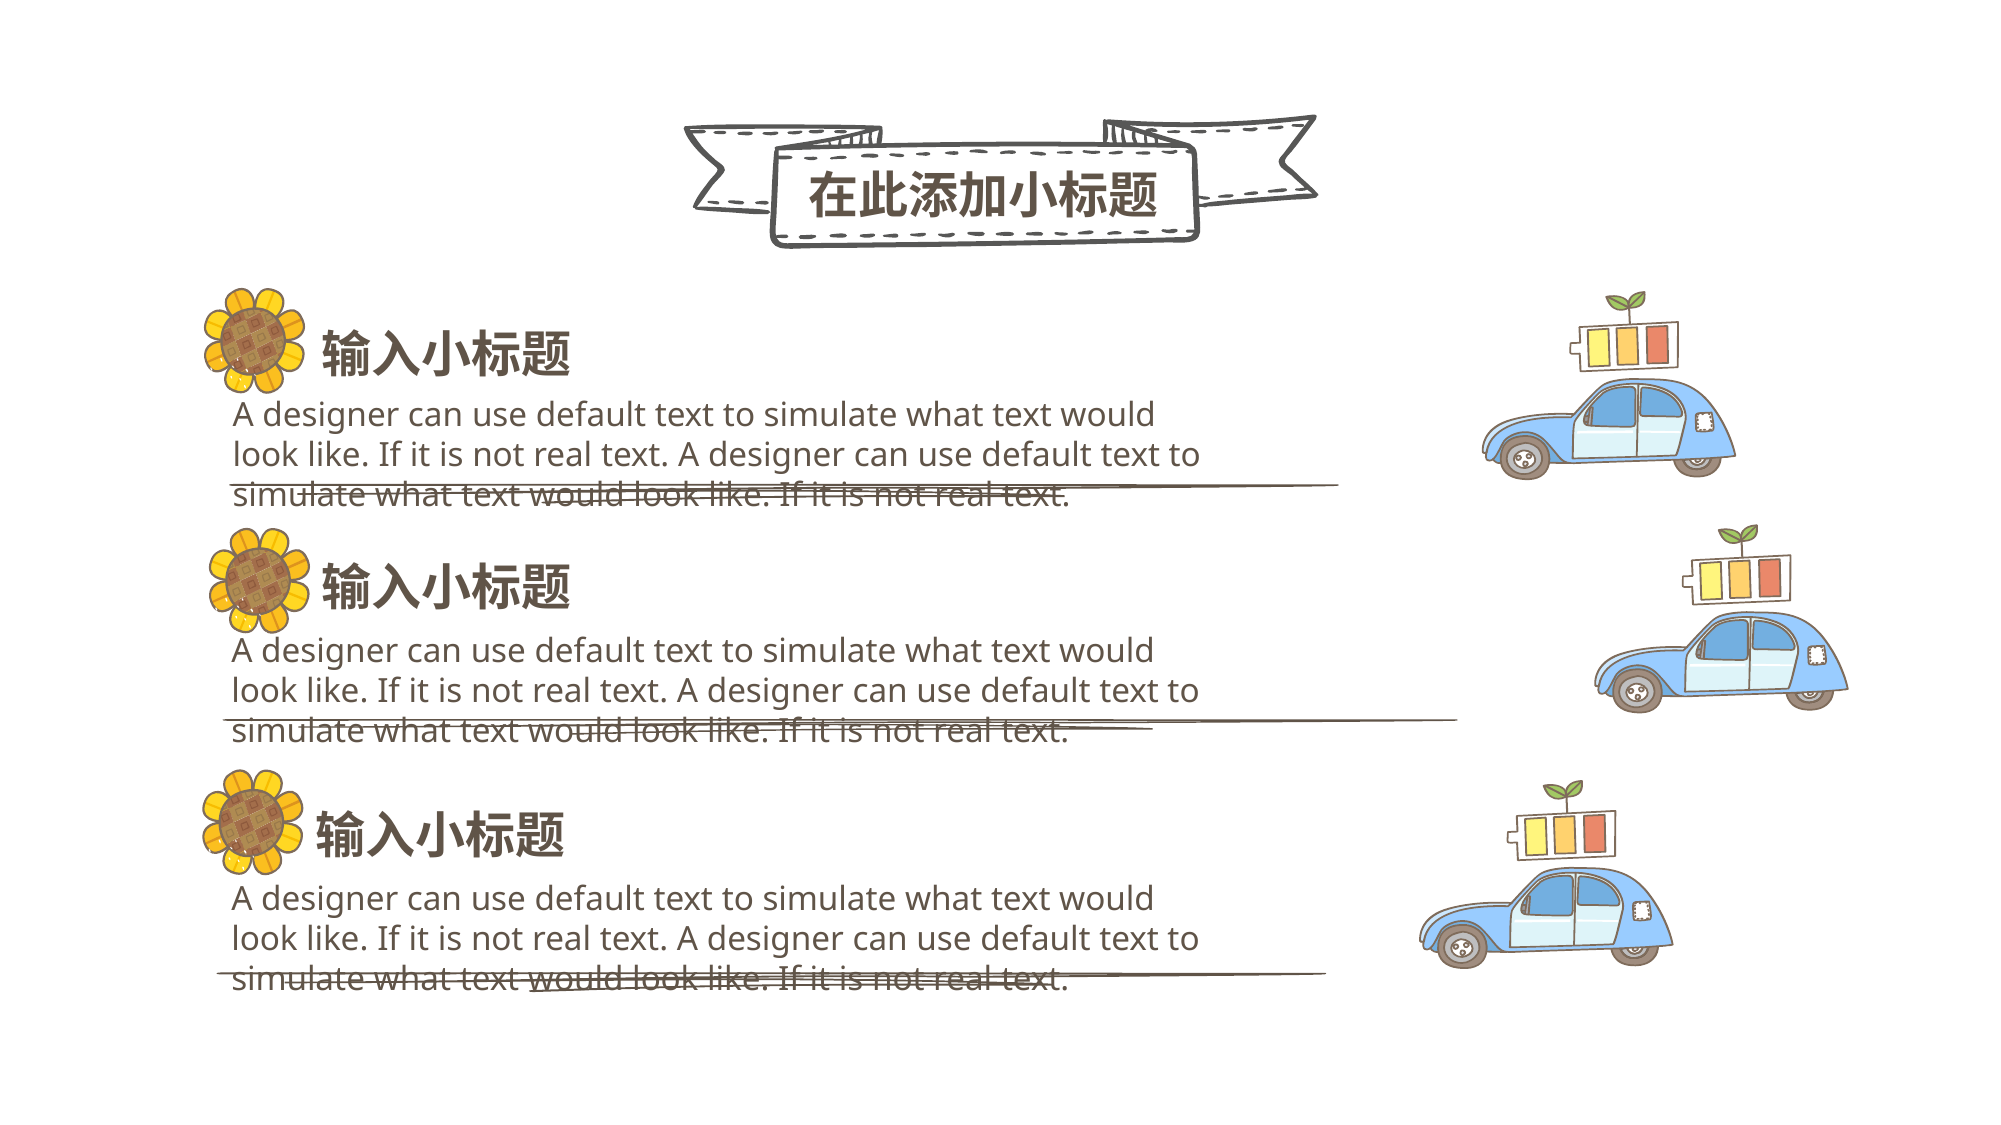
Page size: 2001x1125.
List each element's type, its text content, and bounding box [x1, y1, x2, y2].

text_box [1511, 260, 1701, 515]
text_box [1449, 749, 1638, 1004]
text_box [1228, 719, 1458, 723]
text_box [197, 280, 312, 407]
text_box A designer can use default text to simulate what text would look like. If it is not real text. A designer can use default text to simulate what text would look like. If it is not real text. [216, 870, 1228, 1045]
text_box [683, 114, 1320, 250]
text_box 输入小标题 [312, 315, 605, 385]
text_box A designer can use default text to simulate what text would look like. If it is not real text. A designer can use default text to simulate what text would look like. If it is not real text. [216, 621, 1228, 797]
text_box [195, 762, 310, 889]
text_box A designer can use default text to simulate what text would look like. If it is not real text. A designer can use default text to simulate what text would look like. If it is not real text. [217, 385, 1230, 561]
text_box [229, 483, 1339, 504]
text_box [1624, 493, 1813, 748]
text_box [202, 520, 317, 647]
text_box [1228, 972, 1327, 976]
text_box 输入小标题 [317, 548, 605, 621]
text_box 输入小标题 [310, 797, 598, 870]
